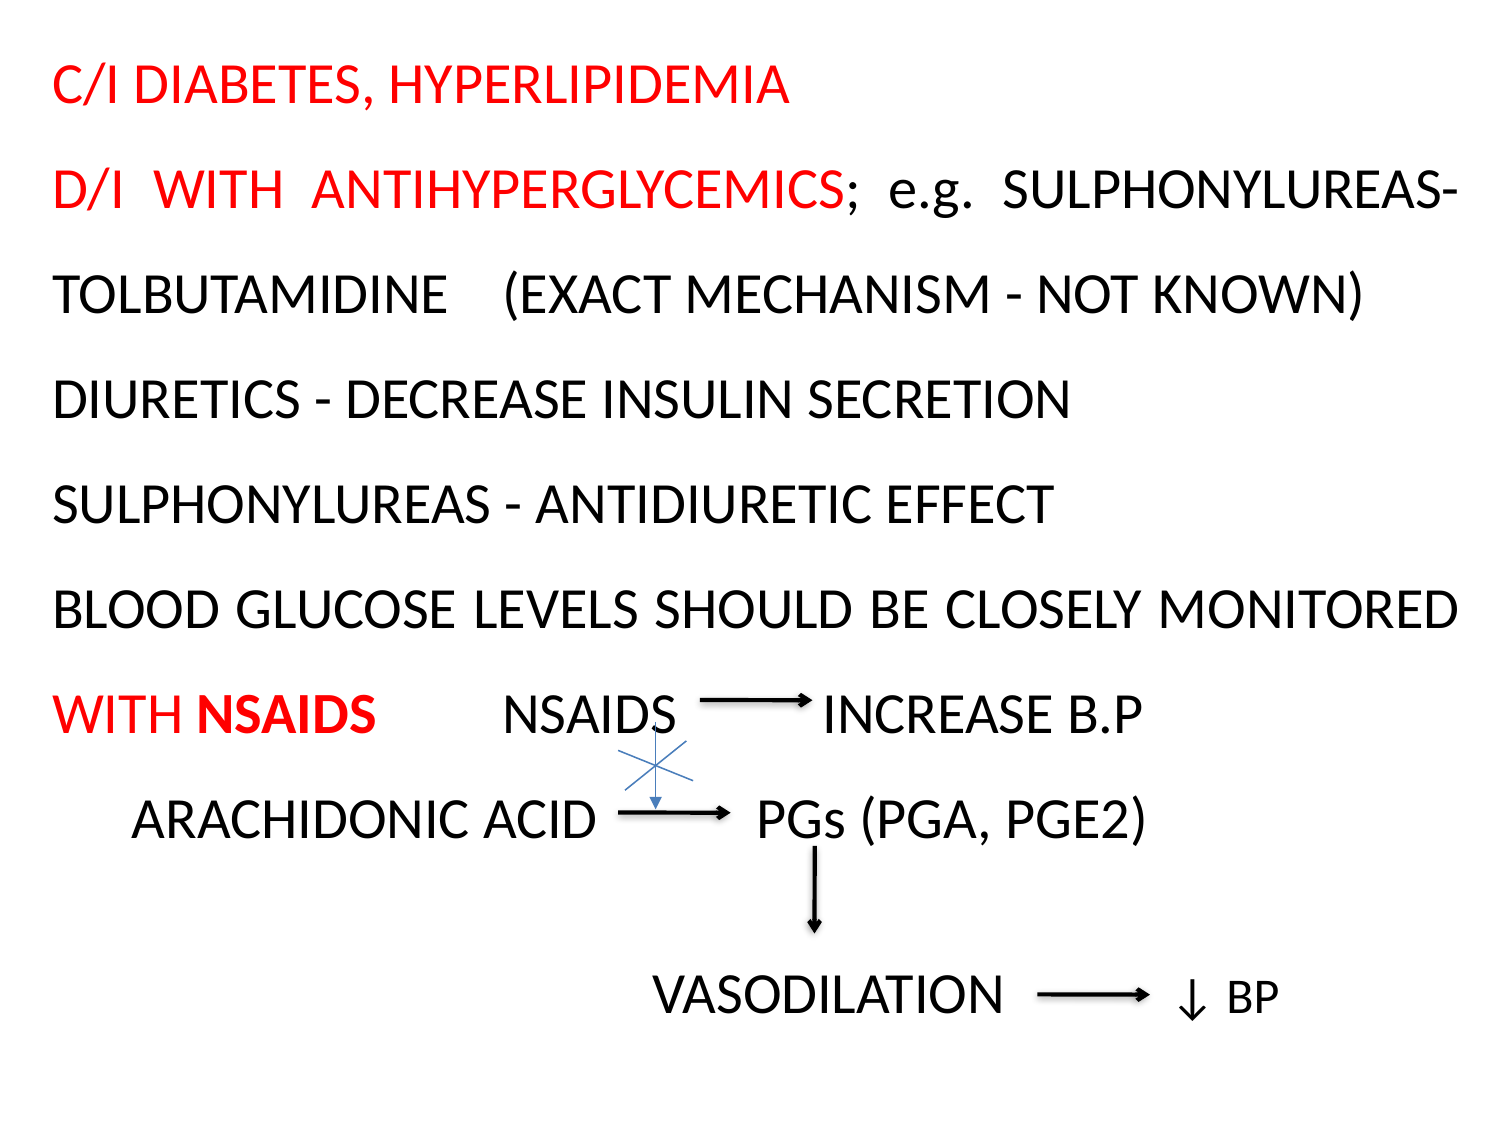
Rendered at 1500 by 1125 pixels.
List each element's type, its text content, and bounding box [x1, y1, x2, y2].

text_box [624, 740, 687, 791]
text_box C/I DIABETES, HYPERLIPIDEMIA D/I WITH ANTIHYPERGLYCEMICS; e.g. SULPHONYLUREAS-TOLBUTAMIDINE (EXACT MECHANISM - NOT KNOWN) DIURETICS - DECREASE INSULIN SECRETION SULPHONYLUREAS - ANTIDIURETIC EFFECT BLOOD GLUCOSE LEVELS SHOULD BE CLOSELY MONITORED WITH NSAIDS NSAIDS INCREASE B.P ARACHIDONIC ACID PGs (PGA, PGE2) VASODILATION ↓ BP [37, 3, 1475, 1033]
